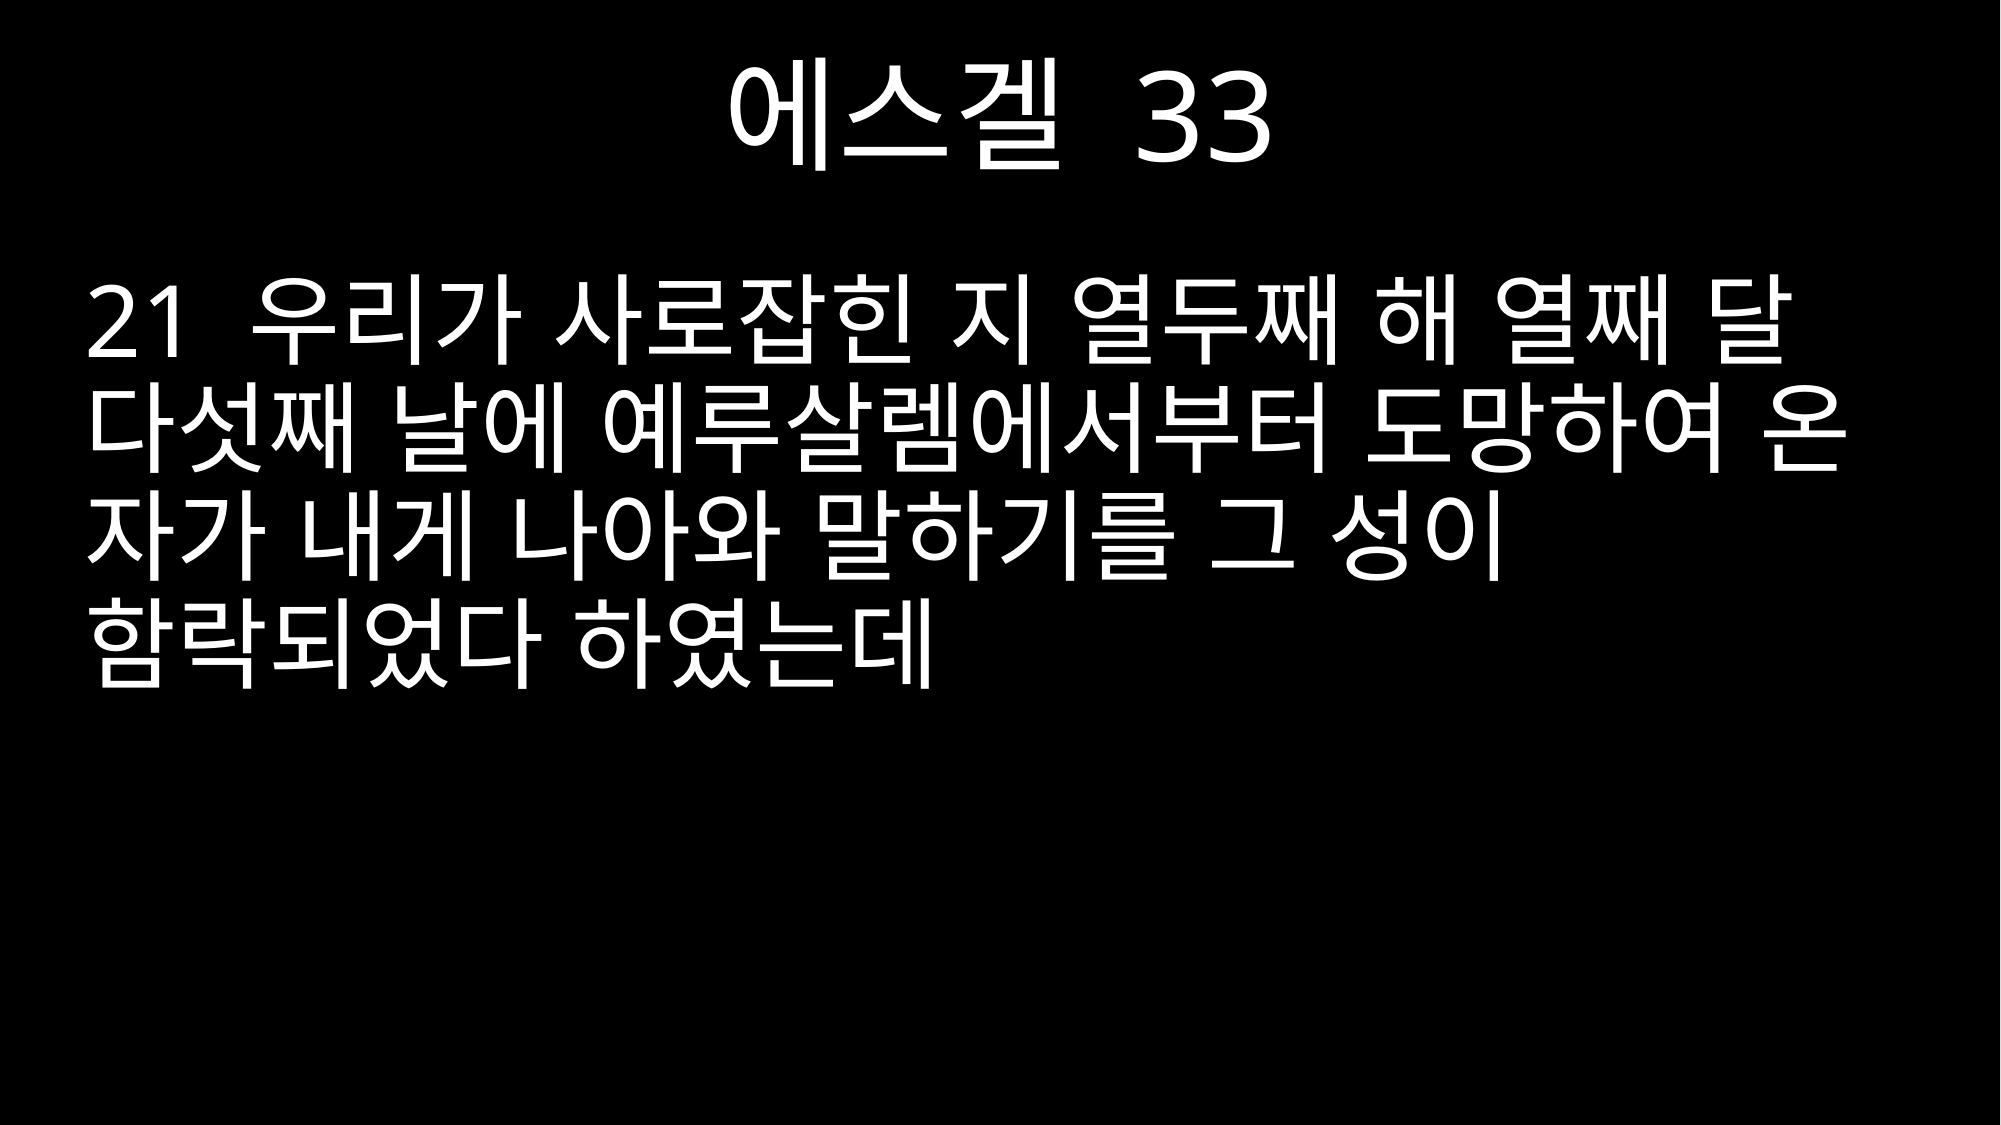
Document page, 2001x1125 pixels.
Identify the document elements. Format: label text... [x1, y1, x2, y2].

list 21 우리가 사로잡힌 지 열두째 해 열째 달 다섯째 날에 예루살렘에서부터 도망하여 온 자가 내게 나아와 말하기를 그 성이 함락되었다 하였는데 [69, 263, 1953, 423]
picture [0, 0, 2001, 1125]
footer 에스겔 33 [0, 32, 2000, 192]
